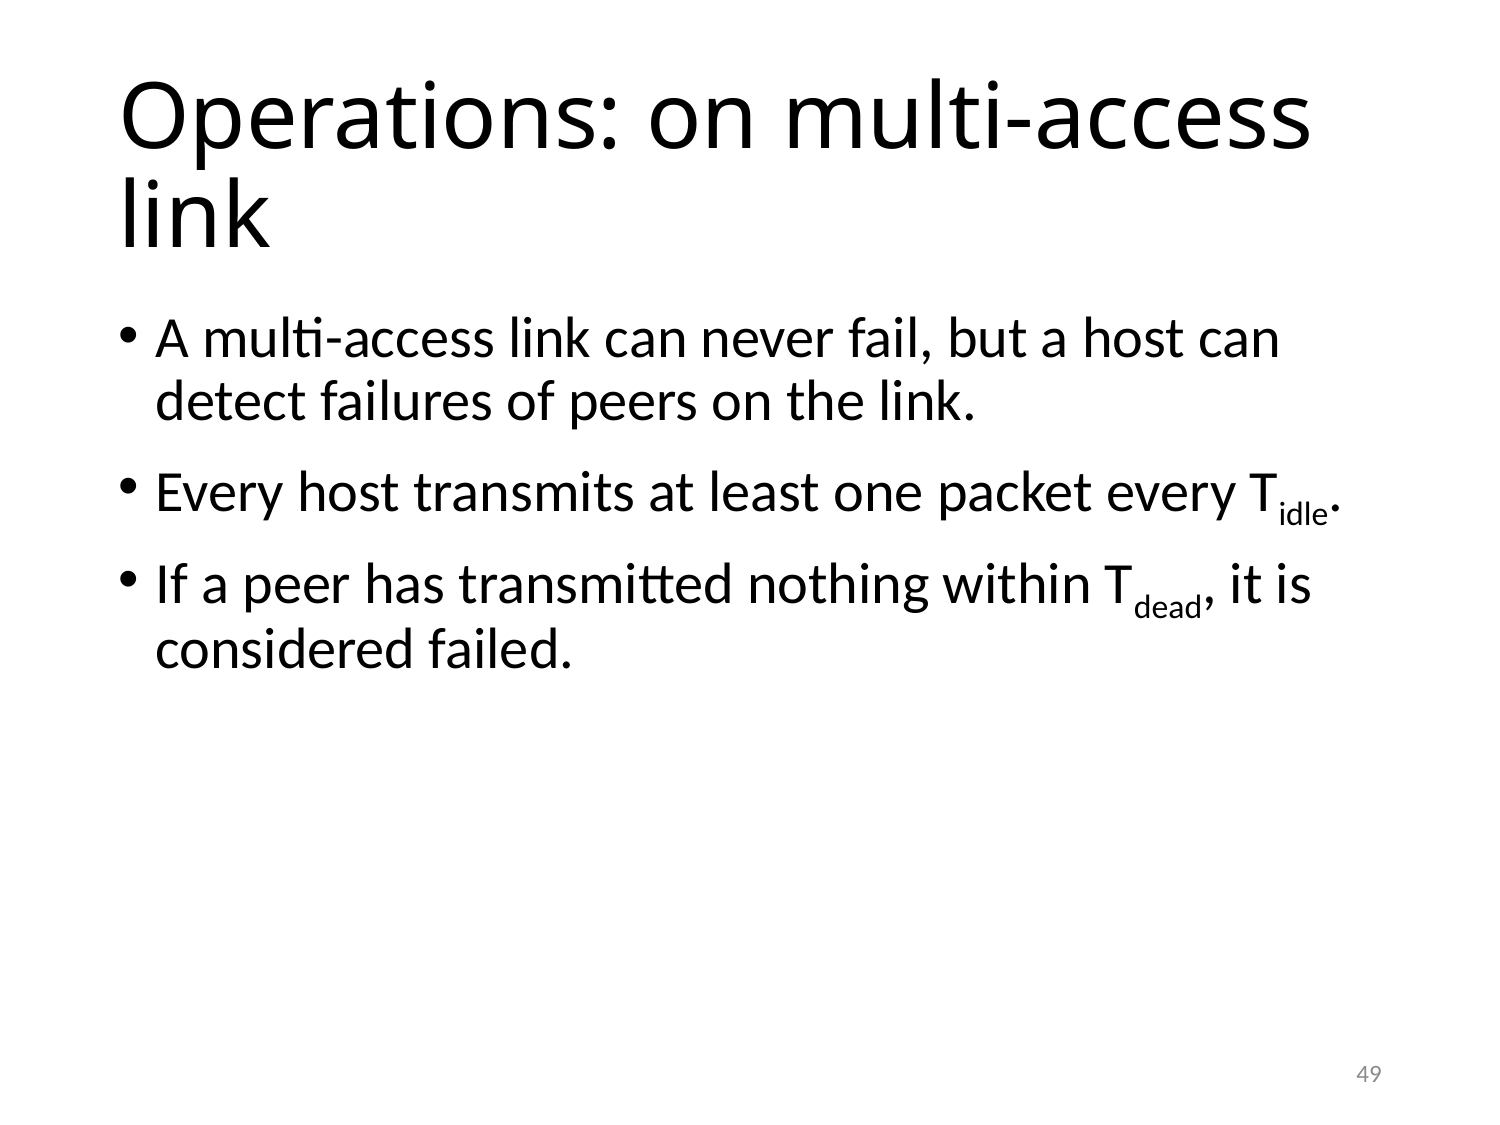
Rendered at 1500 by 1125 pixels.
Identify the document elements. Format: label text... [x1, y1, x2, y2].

list A multi-access link can never fail, but a host can detect failures of peers on the link. Every host transmits at least one packet every Tidle. If a peer has transmitted nothing within Tdead, it is considered failed. [103, 299, 1397, 1014]
title Operations: on multi-access link [103, 59, 1397, 278]
slide_number 49 [1059, 1042, 1397, 1103]
